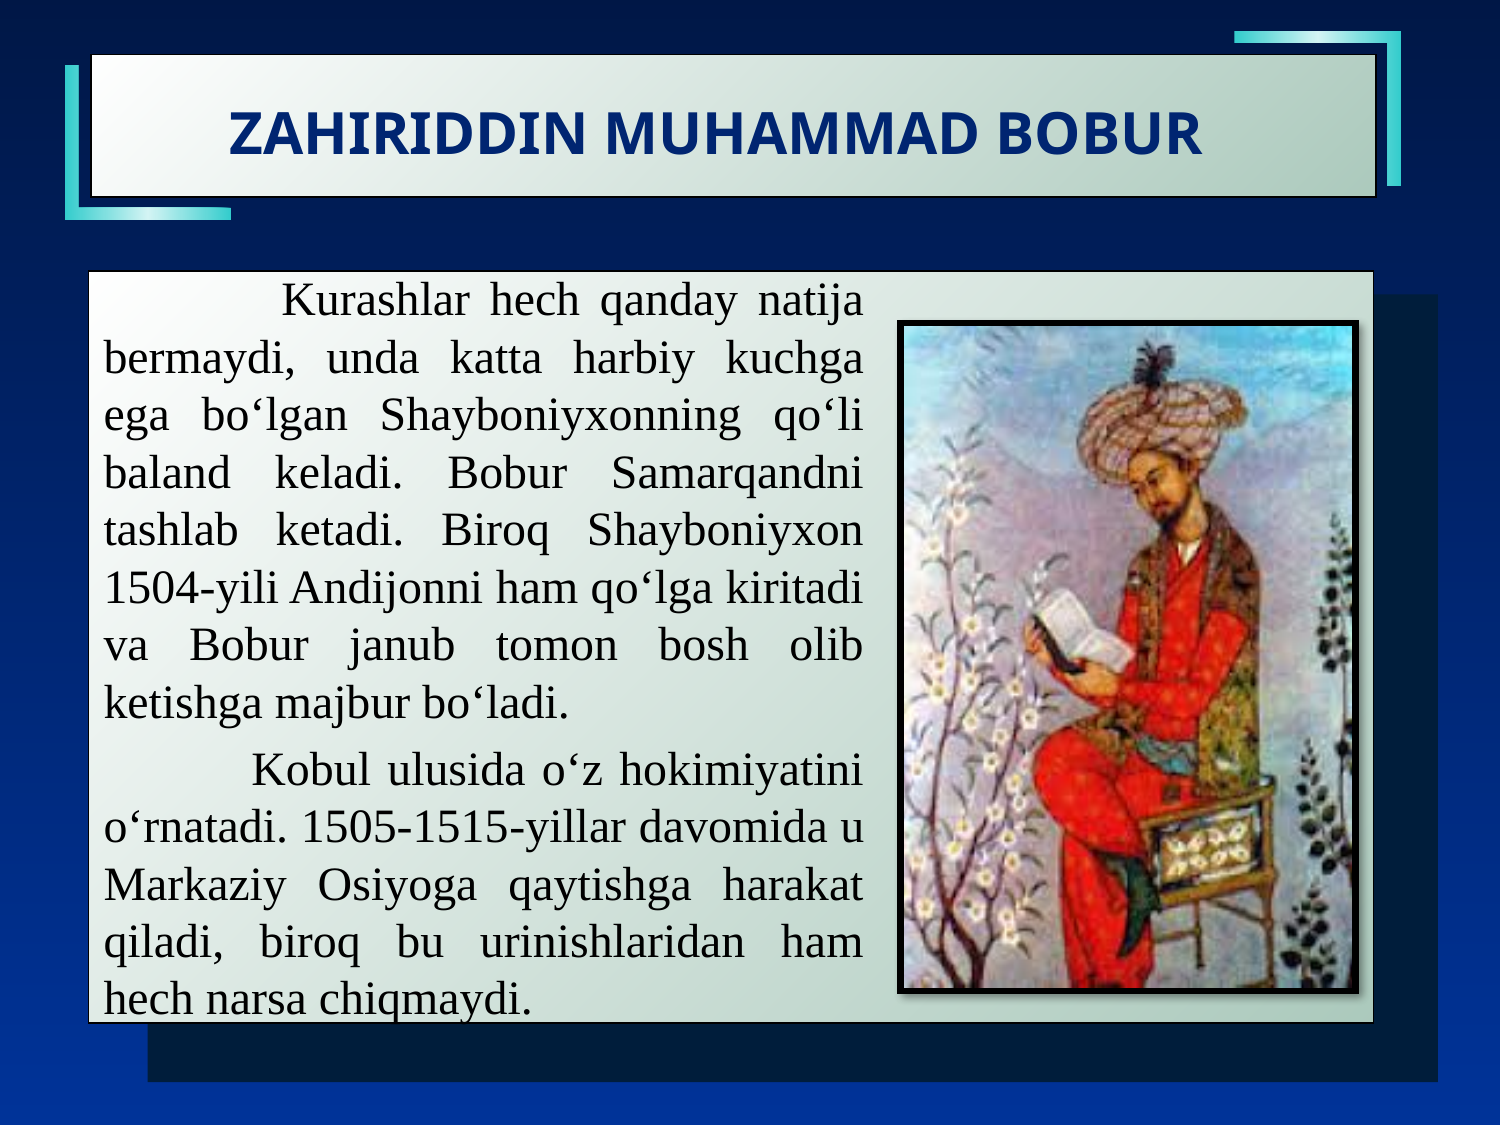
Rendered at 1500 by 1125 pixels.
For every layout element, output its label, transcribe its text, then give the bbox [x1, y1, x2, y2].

text_box ZAHIRIDDIN MUHAMMAD BOBUR [90, 76, 1342, 256]
picture [903, 326, 1353, 988]
text_box [64, 64, 90, 220]
text_box [1234, 31, 1401, 187]
list Kurashlar hech qanday natija bermaydi, unda katta harbiy kuchga ega bo‘lgan Shayboniyxonning qo‘li baland keladi. Bobur Samarqandni tashlab ketadi. Biroq Shayboniyxon 1504-yili Andijonni ham qo‘lga kiritadi va Bobur janub tomon bosh olib ketishga majbur bo‘ladi. Kobul ulusida o‘z hokimiyatini o‘rnatadi. 1505-1515-yillar davomida u Markaziy Osiyoga qaytishga harakat qiladi, biroq bu urinishlaridan ham hech narsa chiqmaydi. [88, 267, 880, 1033]
text_box [147, 294, 1438, 1083]
text_box [90, 54, 1376, 198]
text_box [880, 271, 1374, 1024]
